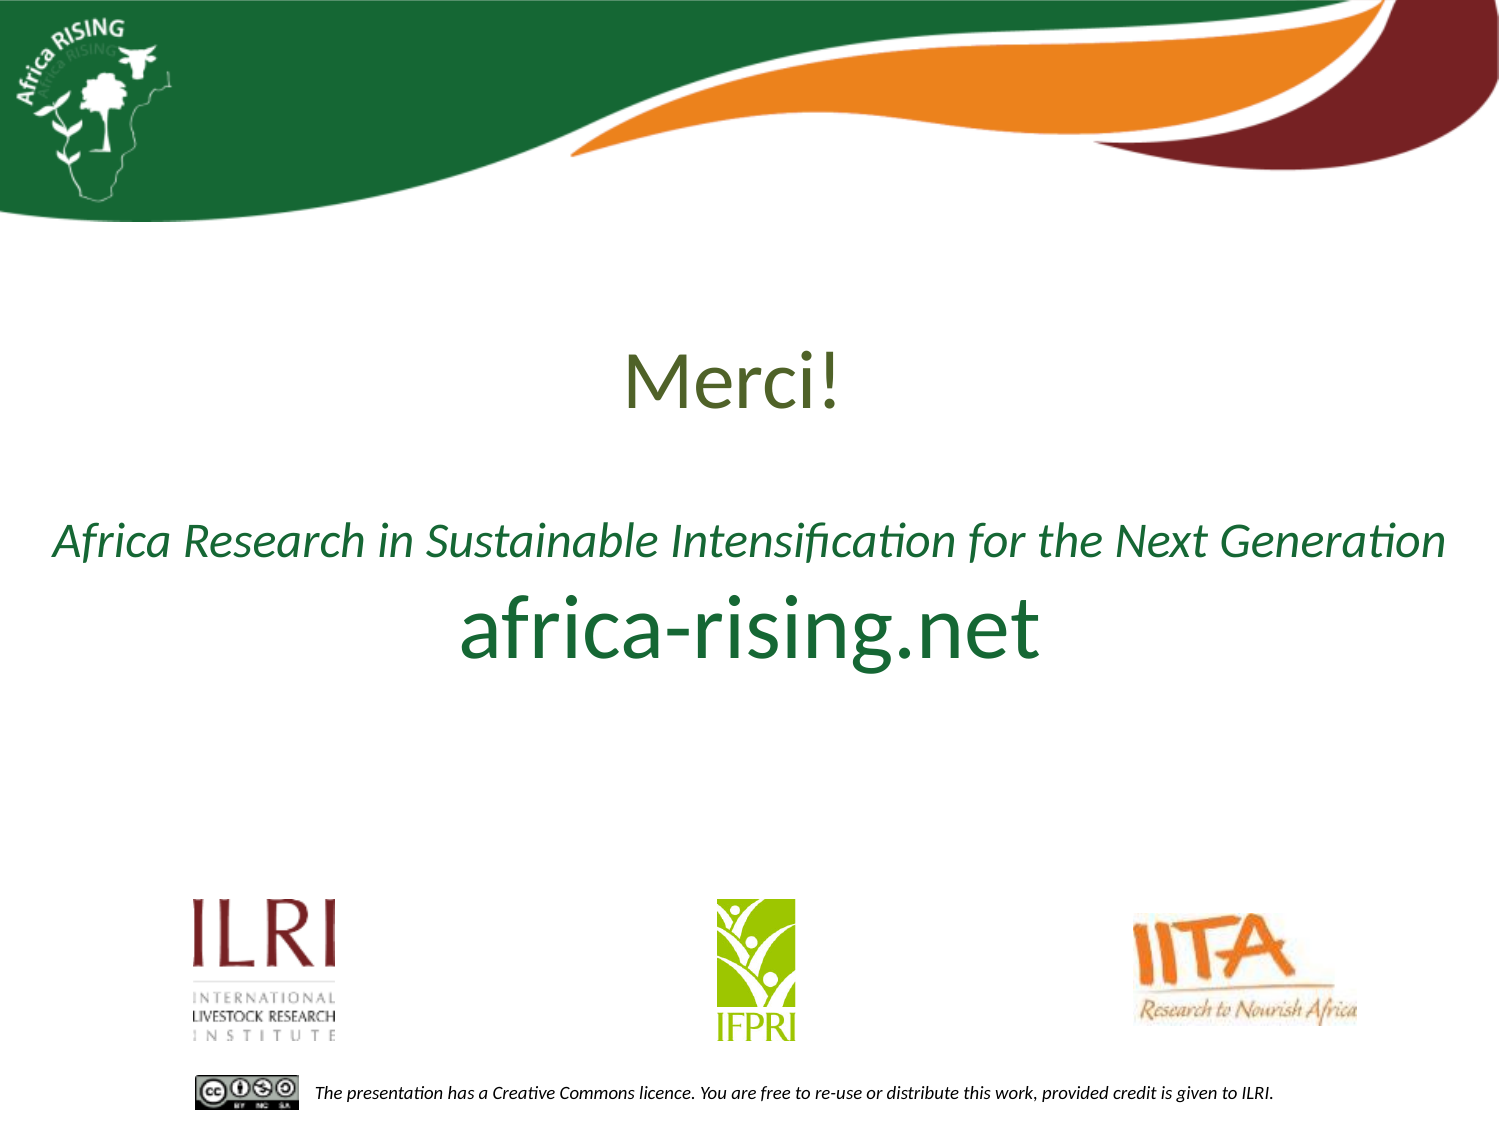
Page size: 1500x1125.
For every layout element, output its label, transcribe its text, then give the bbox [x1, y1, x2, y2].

text_box Merci! [490, 318, 977, 433]
picture [0, 0, 1499, 222]
picture [1133, 913, 1357, 1026]
picture [193, 899, 335, 1041]
picture [195, 1075, 299, 1110]
picture [717, 899, 796, 1041]
